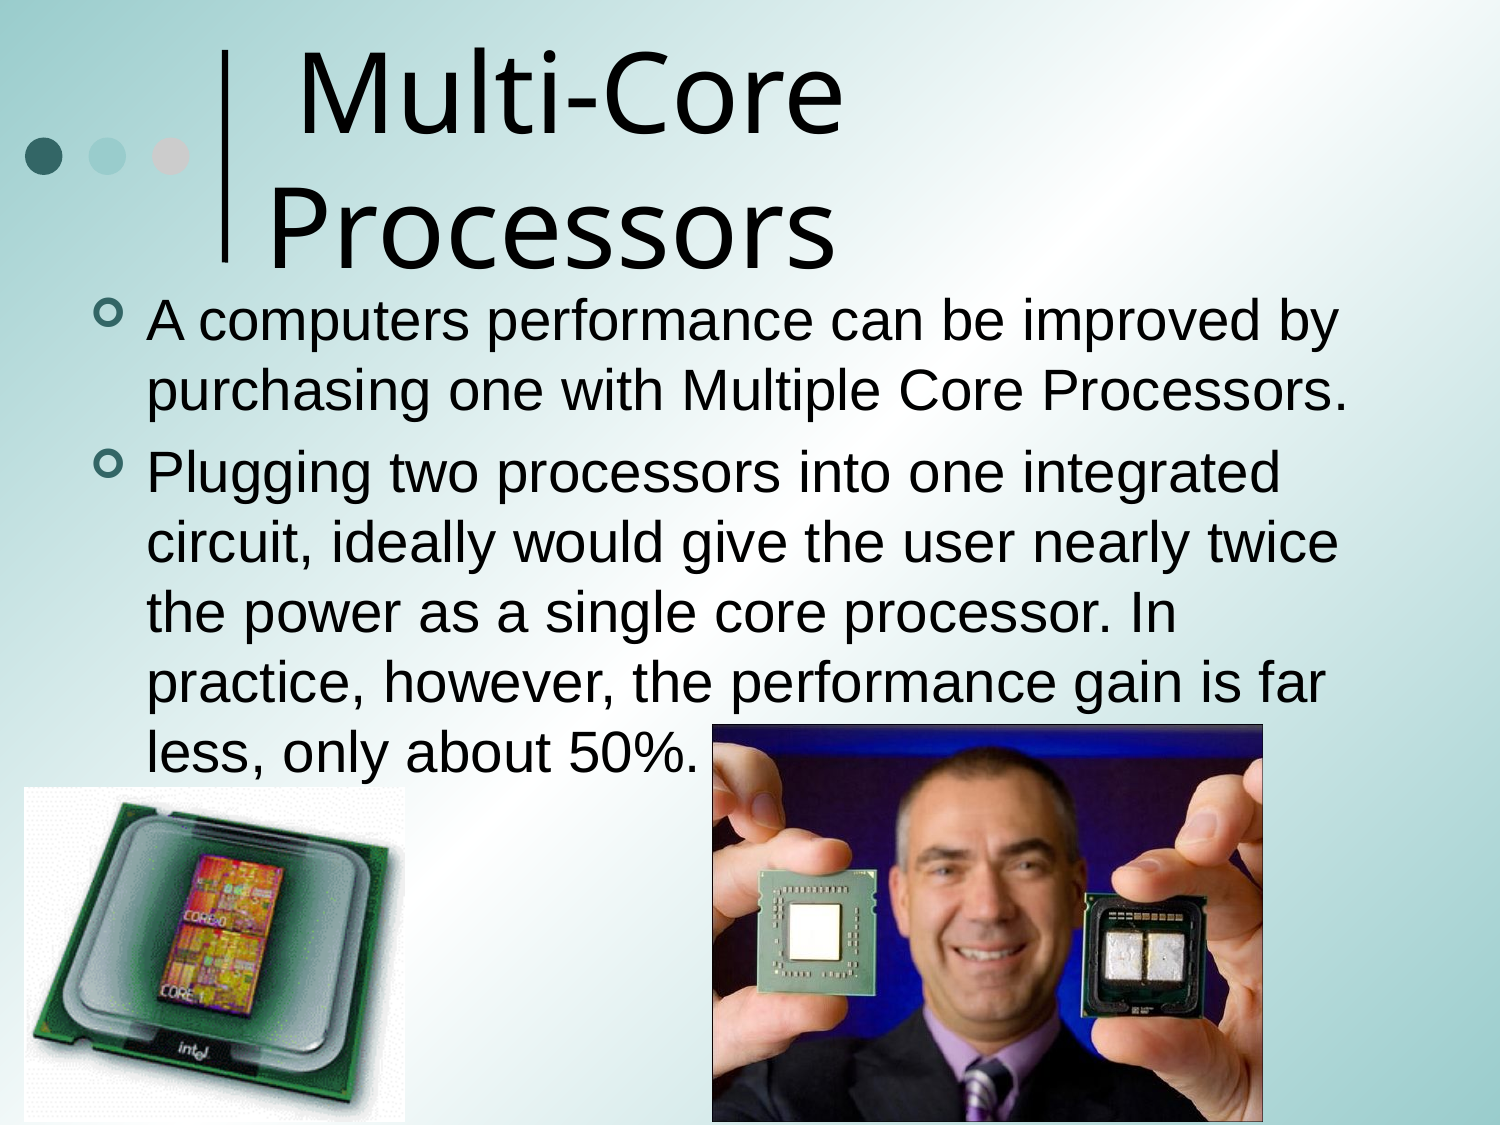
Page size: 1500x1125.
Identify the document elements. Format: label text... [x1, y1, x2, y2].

picture [24, 786, 405, 1122]
picture [711, 724, 1263, 1122]
title Multi-Core Processors [249, 30, 1401, 274]
list A computers performance can be improved by purchasing one with Multiple Core Processors. Plugging two processors into one integrated circuit, ideally would give the user nearly twice the power as a single core processor. In practice, however, the performance gain is far less, only about 50%. [74, 274, 1426, 1051]
